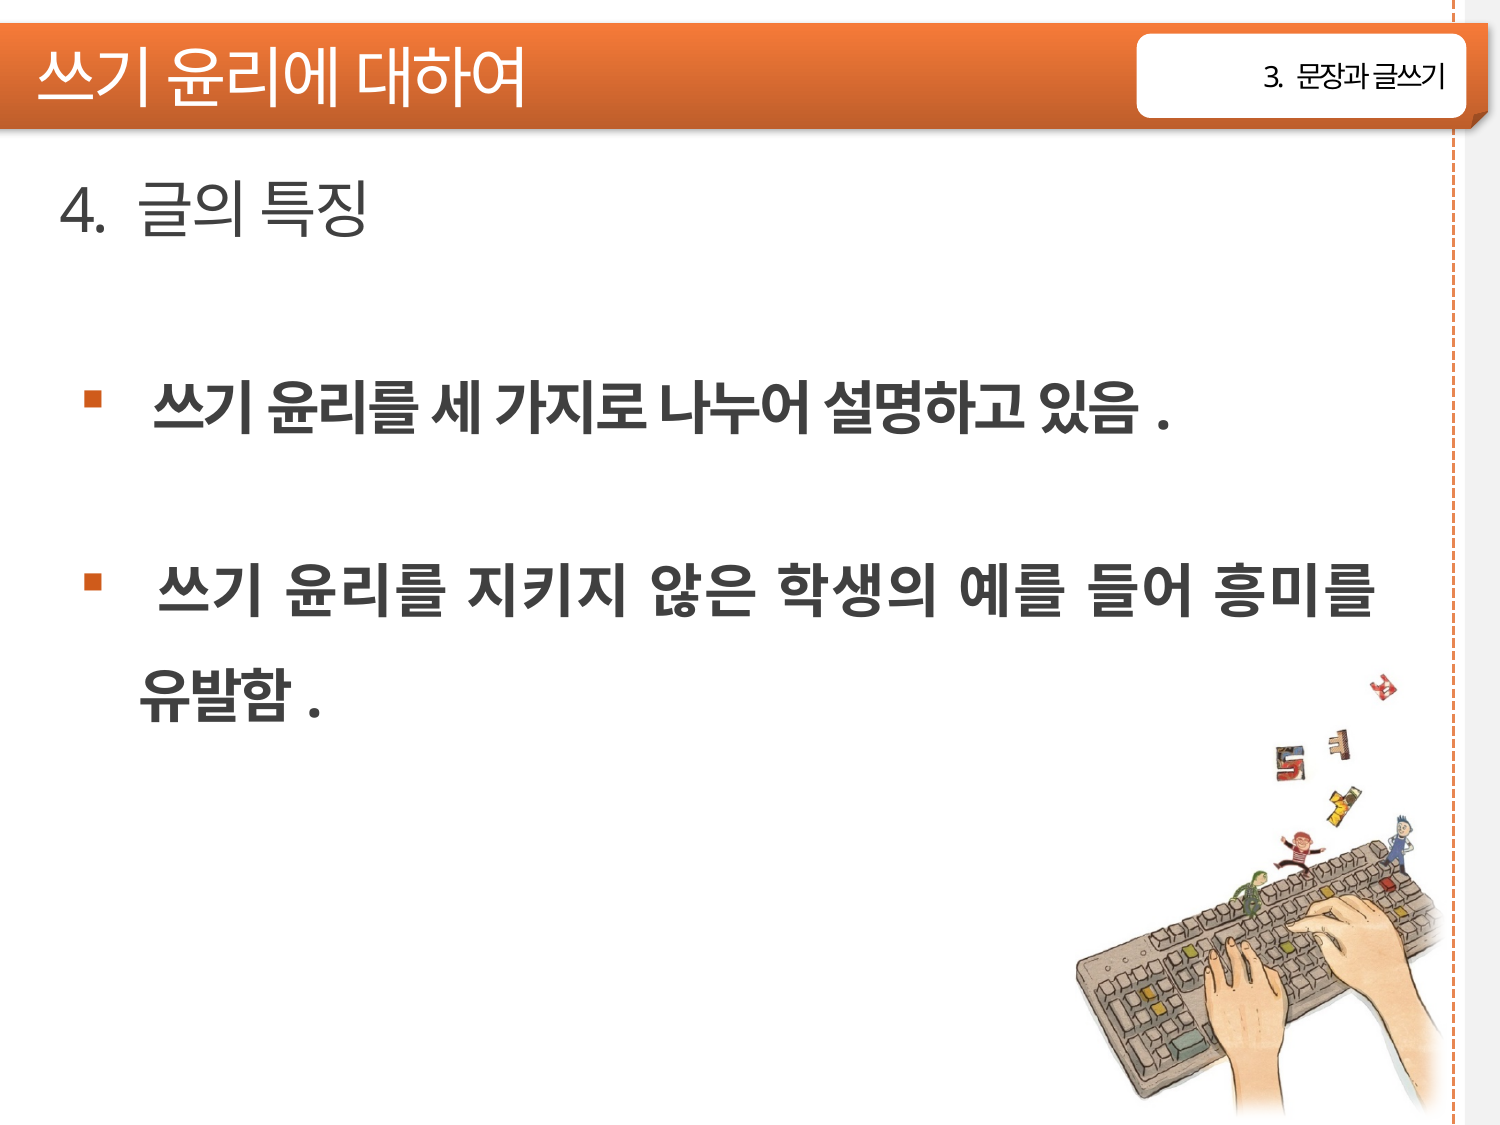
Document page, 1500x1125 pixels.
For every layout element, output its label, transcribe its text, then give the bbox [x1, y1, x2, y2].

list 4. 글의 특징 [0, 170, 1424, 247]
list 쓰기 윤리에 대하여 [0, 23, 1211, 129]
text_box 3. 문장과 글쓰기 [1134, 31, 1469, 121]
picture [1045, 632, 1448, 1121]
text_box ‌쓰기 윤리를 세 가지로 나누어 설명하고 있음. ‌쓰기 윤리를 지키지 않은 학생의 예를 들어 흥미를 유발함. [64, 302, 1390, 764]
